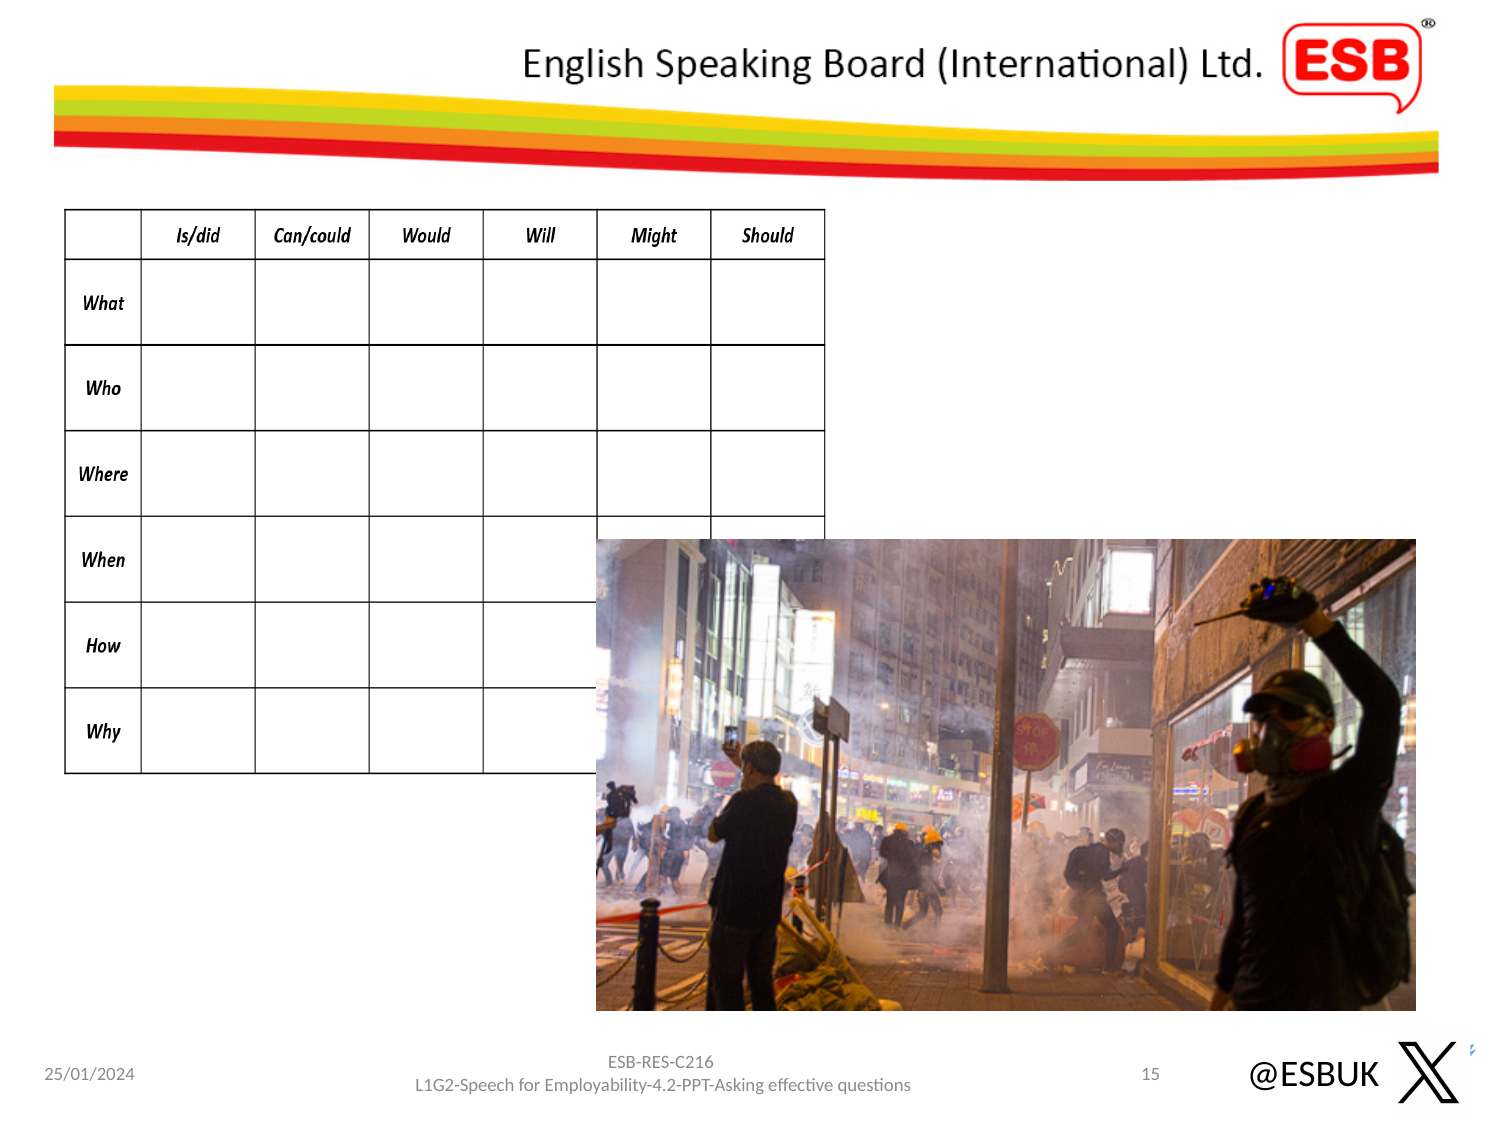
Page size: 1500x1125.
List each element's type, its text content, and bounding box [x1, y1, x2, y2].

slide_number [29, 1042, 367, 1103]
picture [1390, 1029, 1476, 1116]
picture [64, 208, 1416, 1011]
slide_number 15 [930, 1042, 1176, 1103]
picture [0, 0, 1500, 189]
footer ESB-RES-C216 L1G2-Speech for Employability-4.2-PPT-Asking effective questions [395, 1042, 930, 1103]
